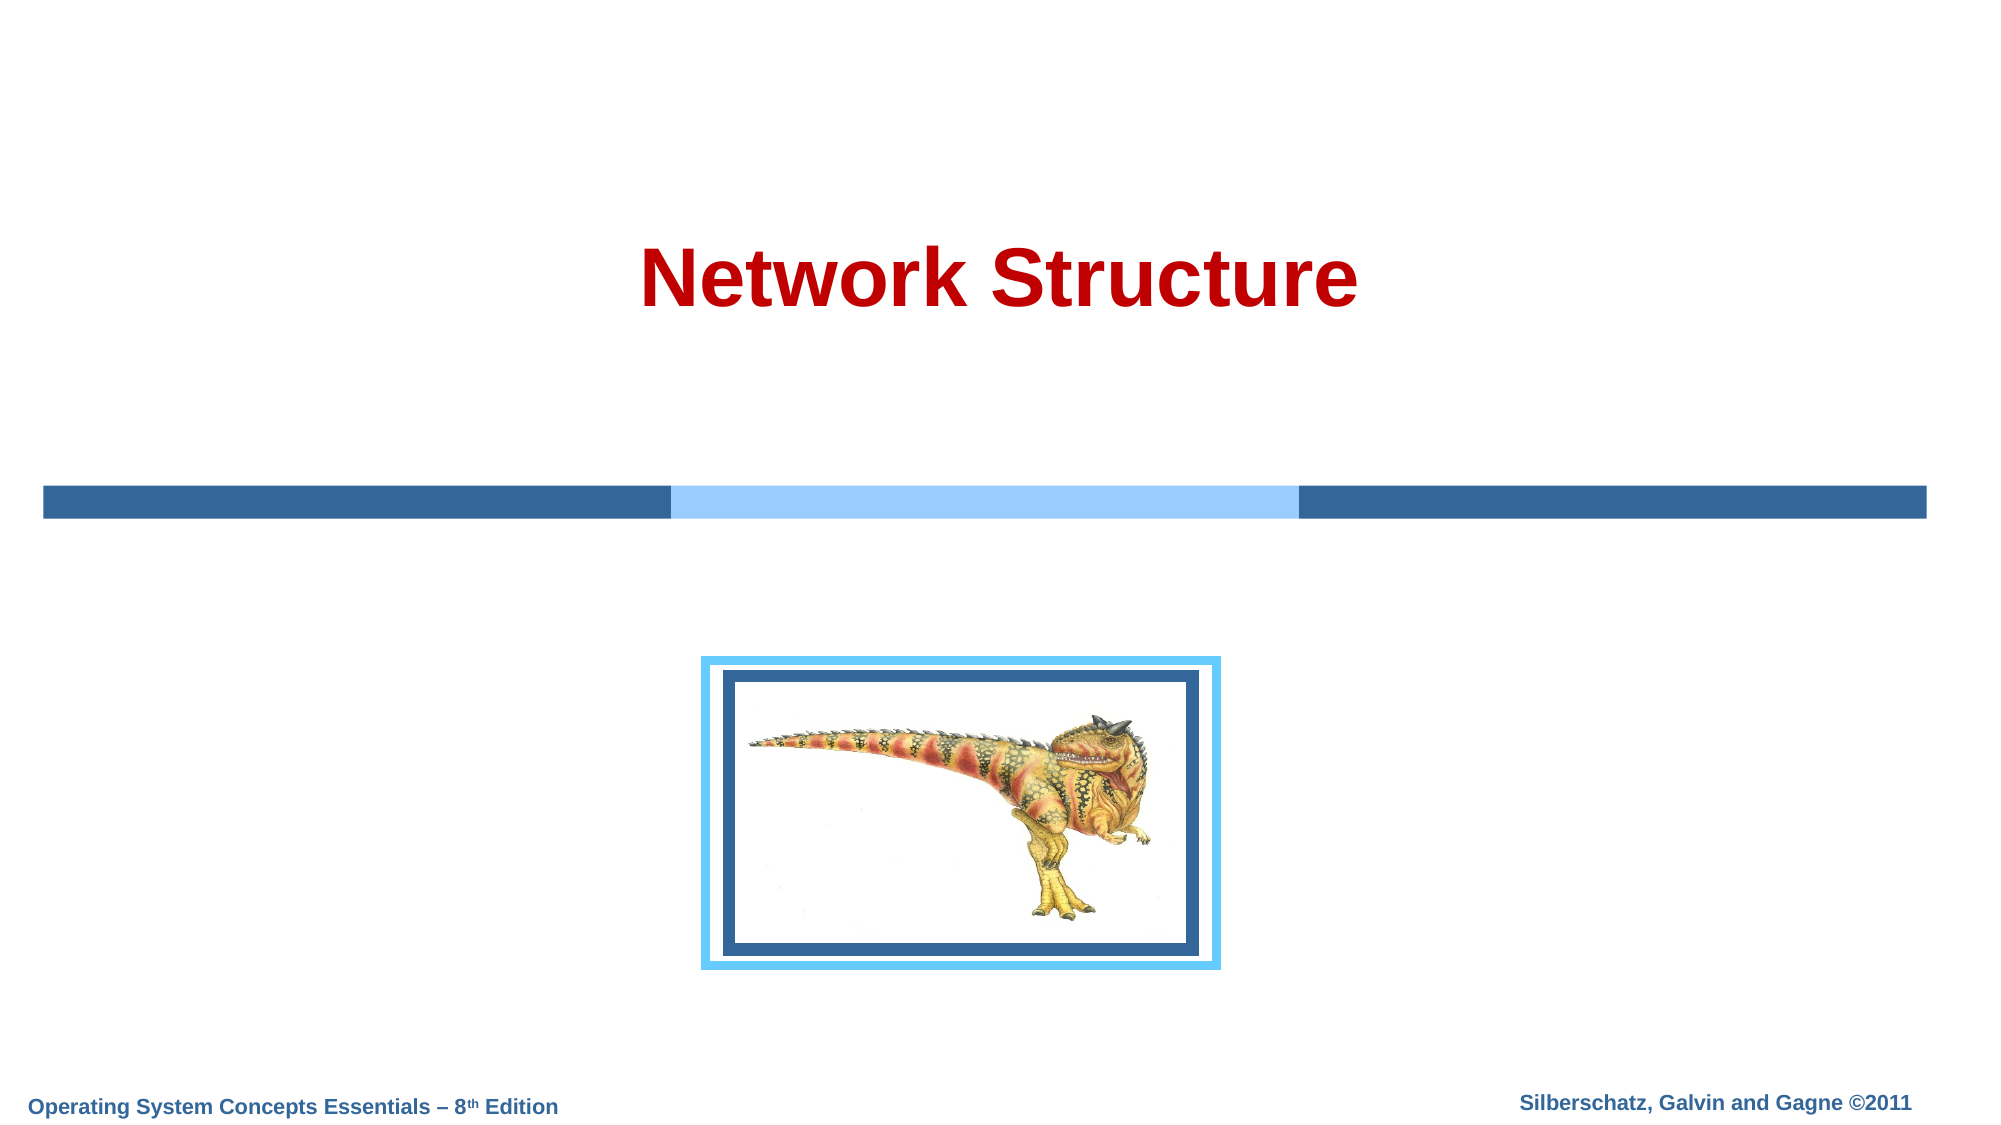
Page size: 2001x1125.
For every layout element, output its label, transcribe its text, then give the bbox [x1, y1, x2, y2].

picture [735, 682, 1186, 943]
title Network Structure [150, 112, 1850, 462]
